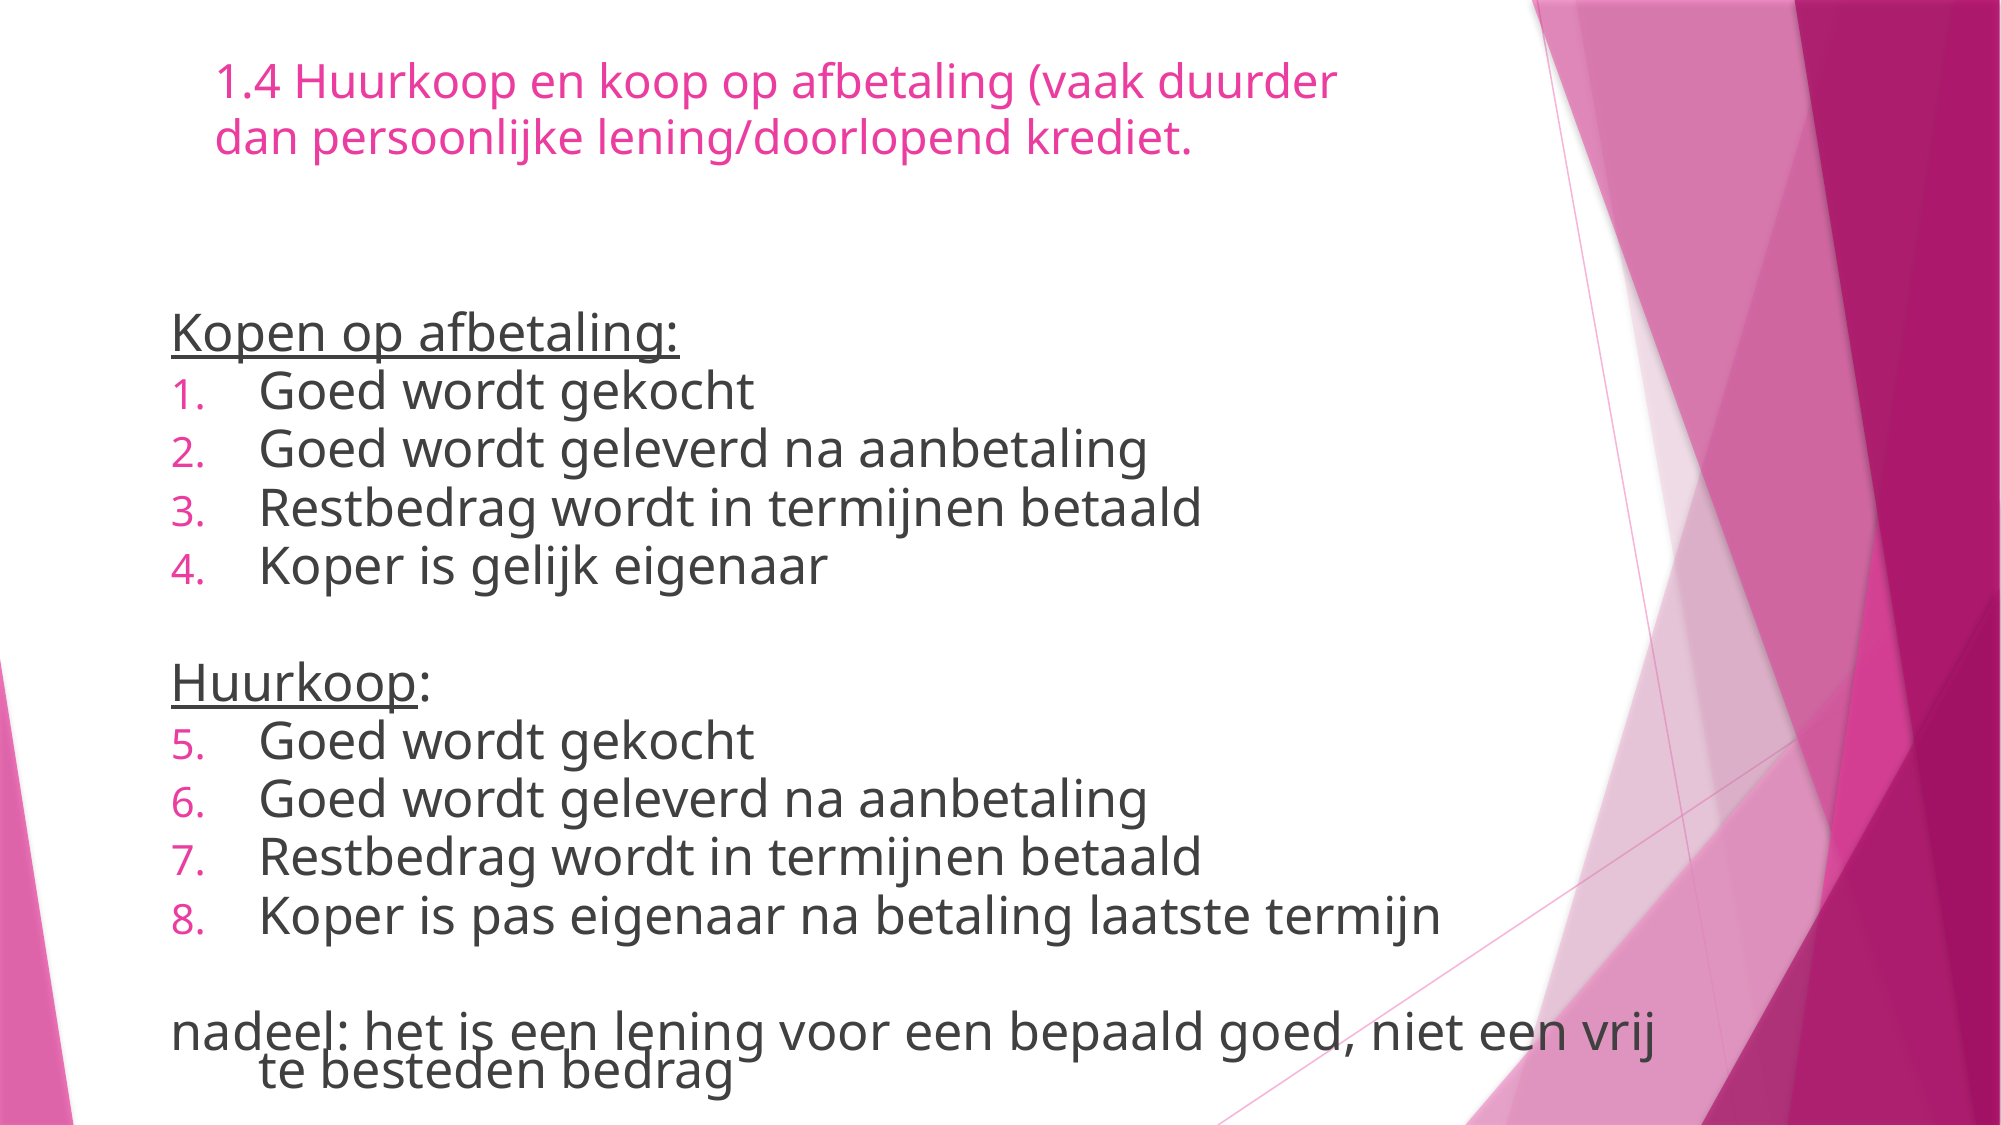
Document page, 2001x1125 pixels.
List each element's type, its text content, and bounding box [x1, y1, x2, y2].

title 1.4 Huurkoop en koop op afbetaling (vaak duurder dan persoonlijke lening/doorlopend krediet. [199, 43, 1433, 269]
list Kopen op afbetaling: Goed wordt gekocht Goed wordt geleverd na aanbetaling Restbedrag wordt in termijnen betaald Koper is gelijk eigenaar Huurkoop: Goed wordt gekocht Goed wordt geleverd na aanbetaling Restbedrag wordt in termijnen betaald Koper is pas eigenaar na betaling laatste termijn nadeel: het is een lening voor een bepaald goed, niet een vrij te besteden bedrag [155, 313, 1697, 1083]
